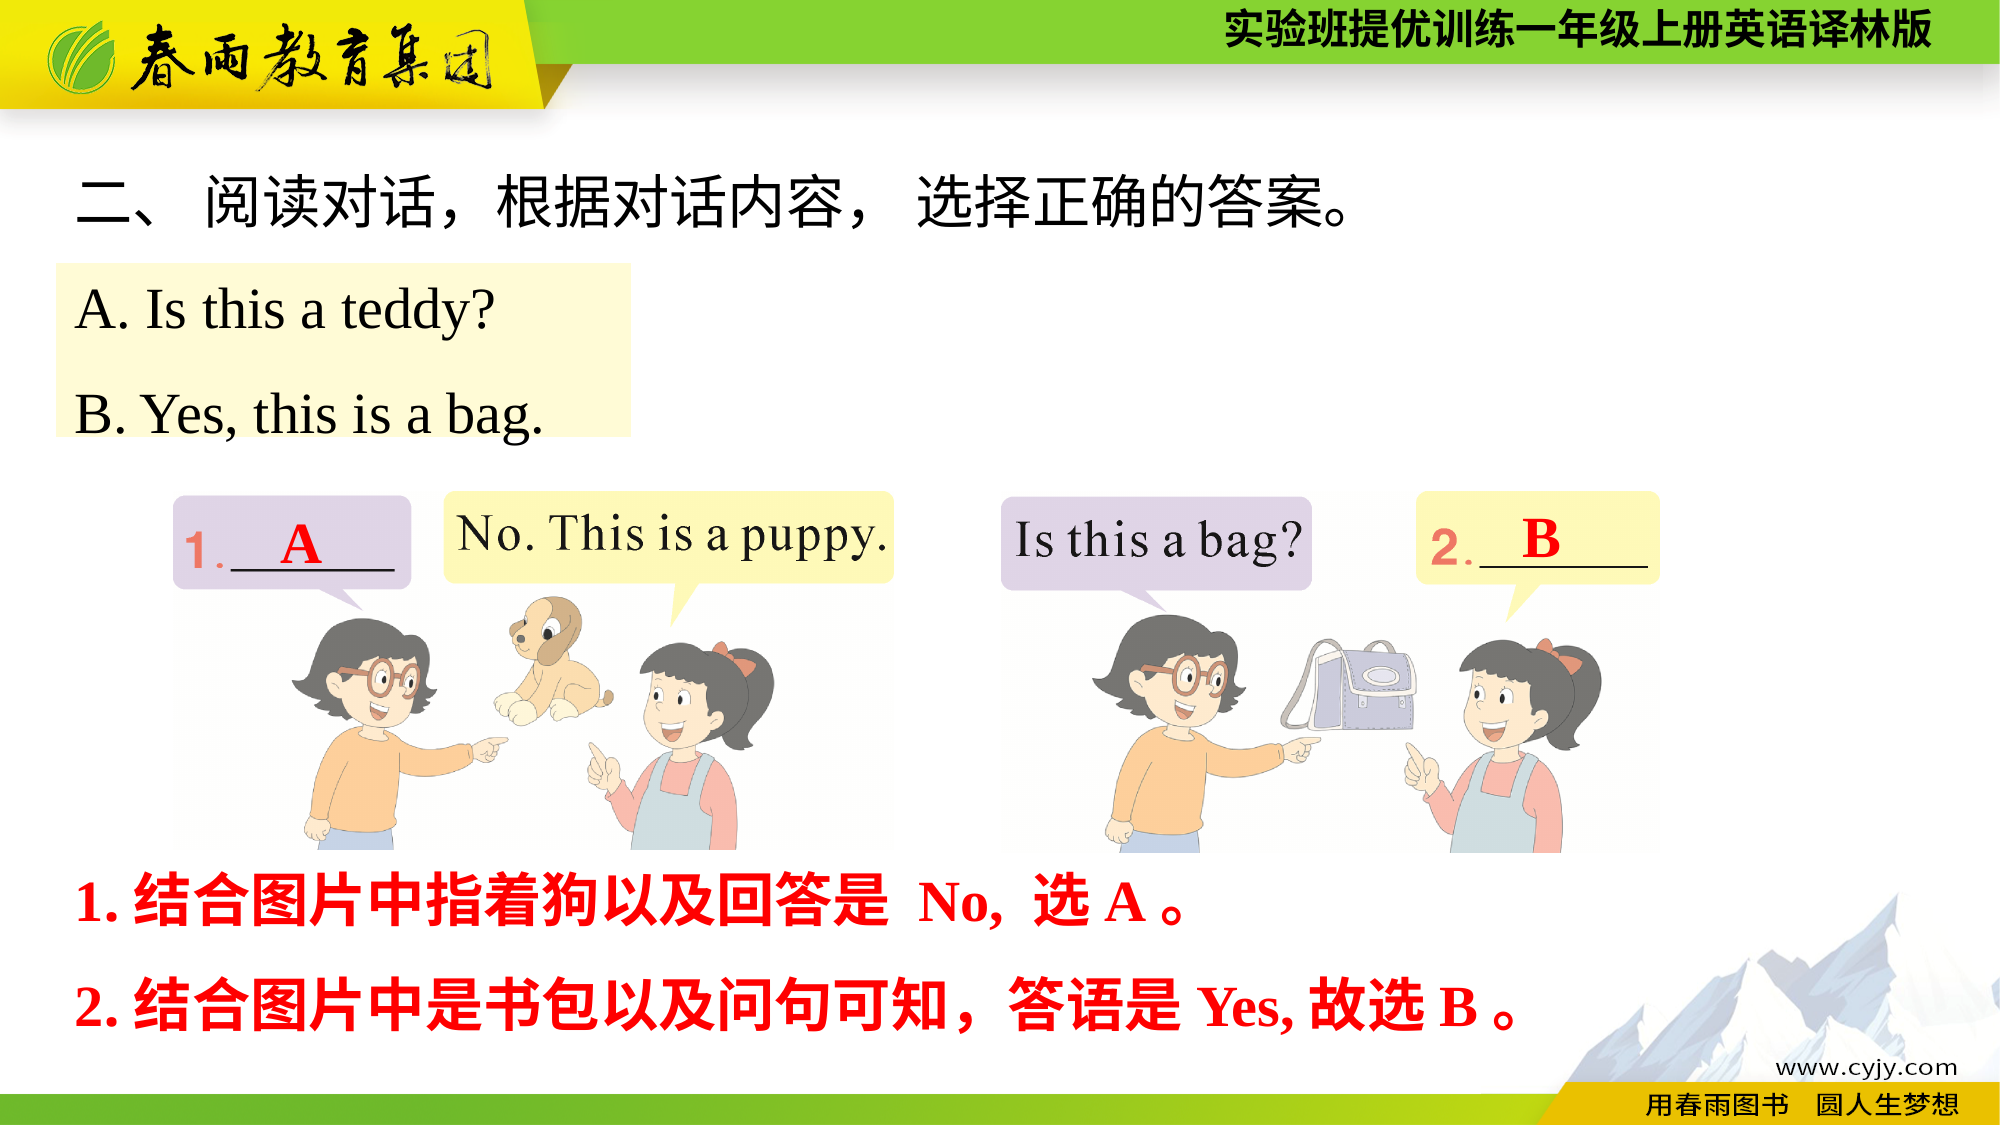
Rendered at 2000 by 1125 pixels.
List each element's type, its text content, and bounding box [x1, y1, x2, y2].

text_box 1.结合图片中指着狗以及回答是 No, 选A。 2.结合图片中是书包以及问句可知，答语是Yes,故选B。 [59, 821, 1944, 1046]
list 二、 阅读对话，根据对话内容， 选择正确的答案。 A. Is this a teddy? B. Yes, this is a bag. [59, 122, 1944, 443]
picture [0, 0, 2000, 1125]
